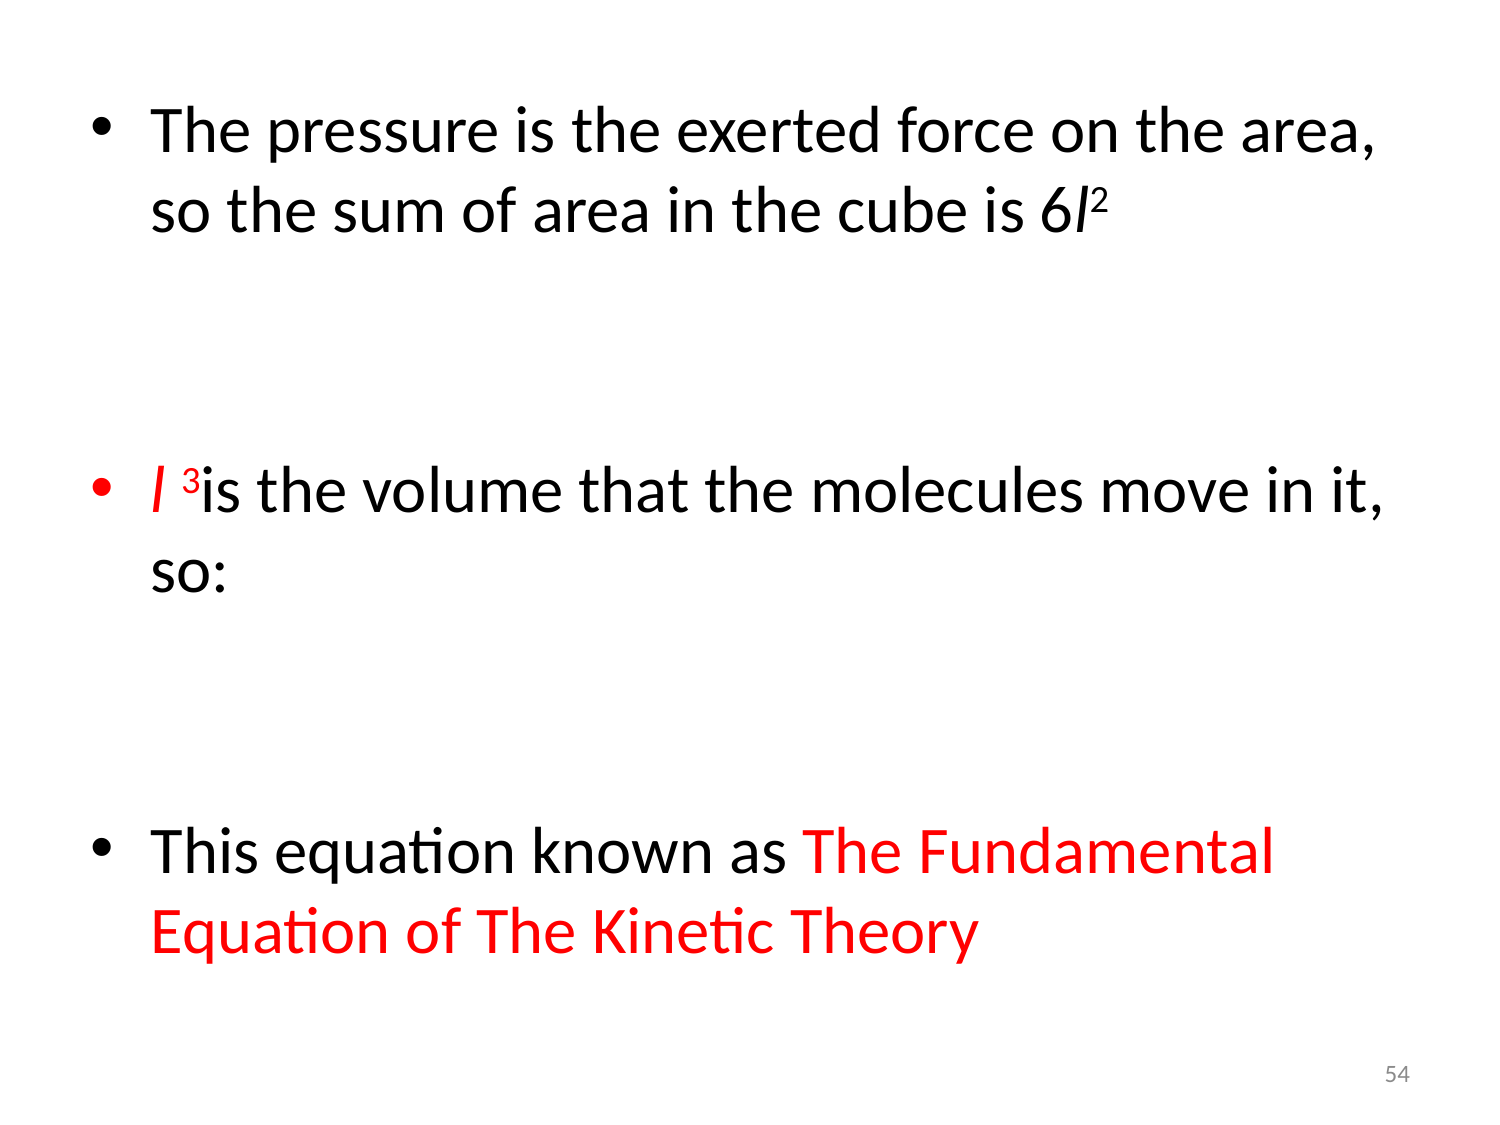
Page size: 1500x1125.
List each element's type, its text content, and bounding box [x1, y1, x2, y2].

slide_number 54 [1074, 1042, 1425, 1103]
